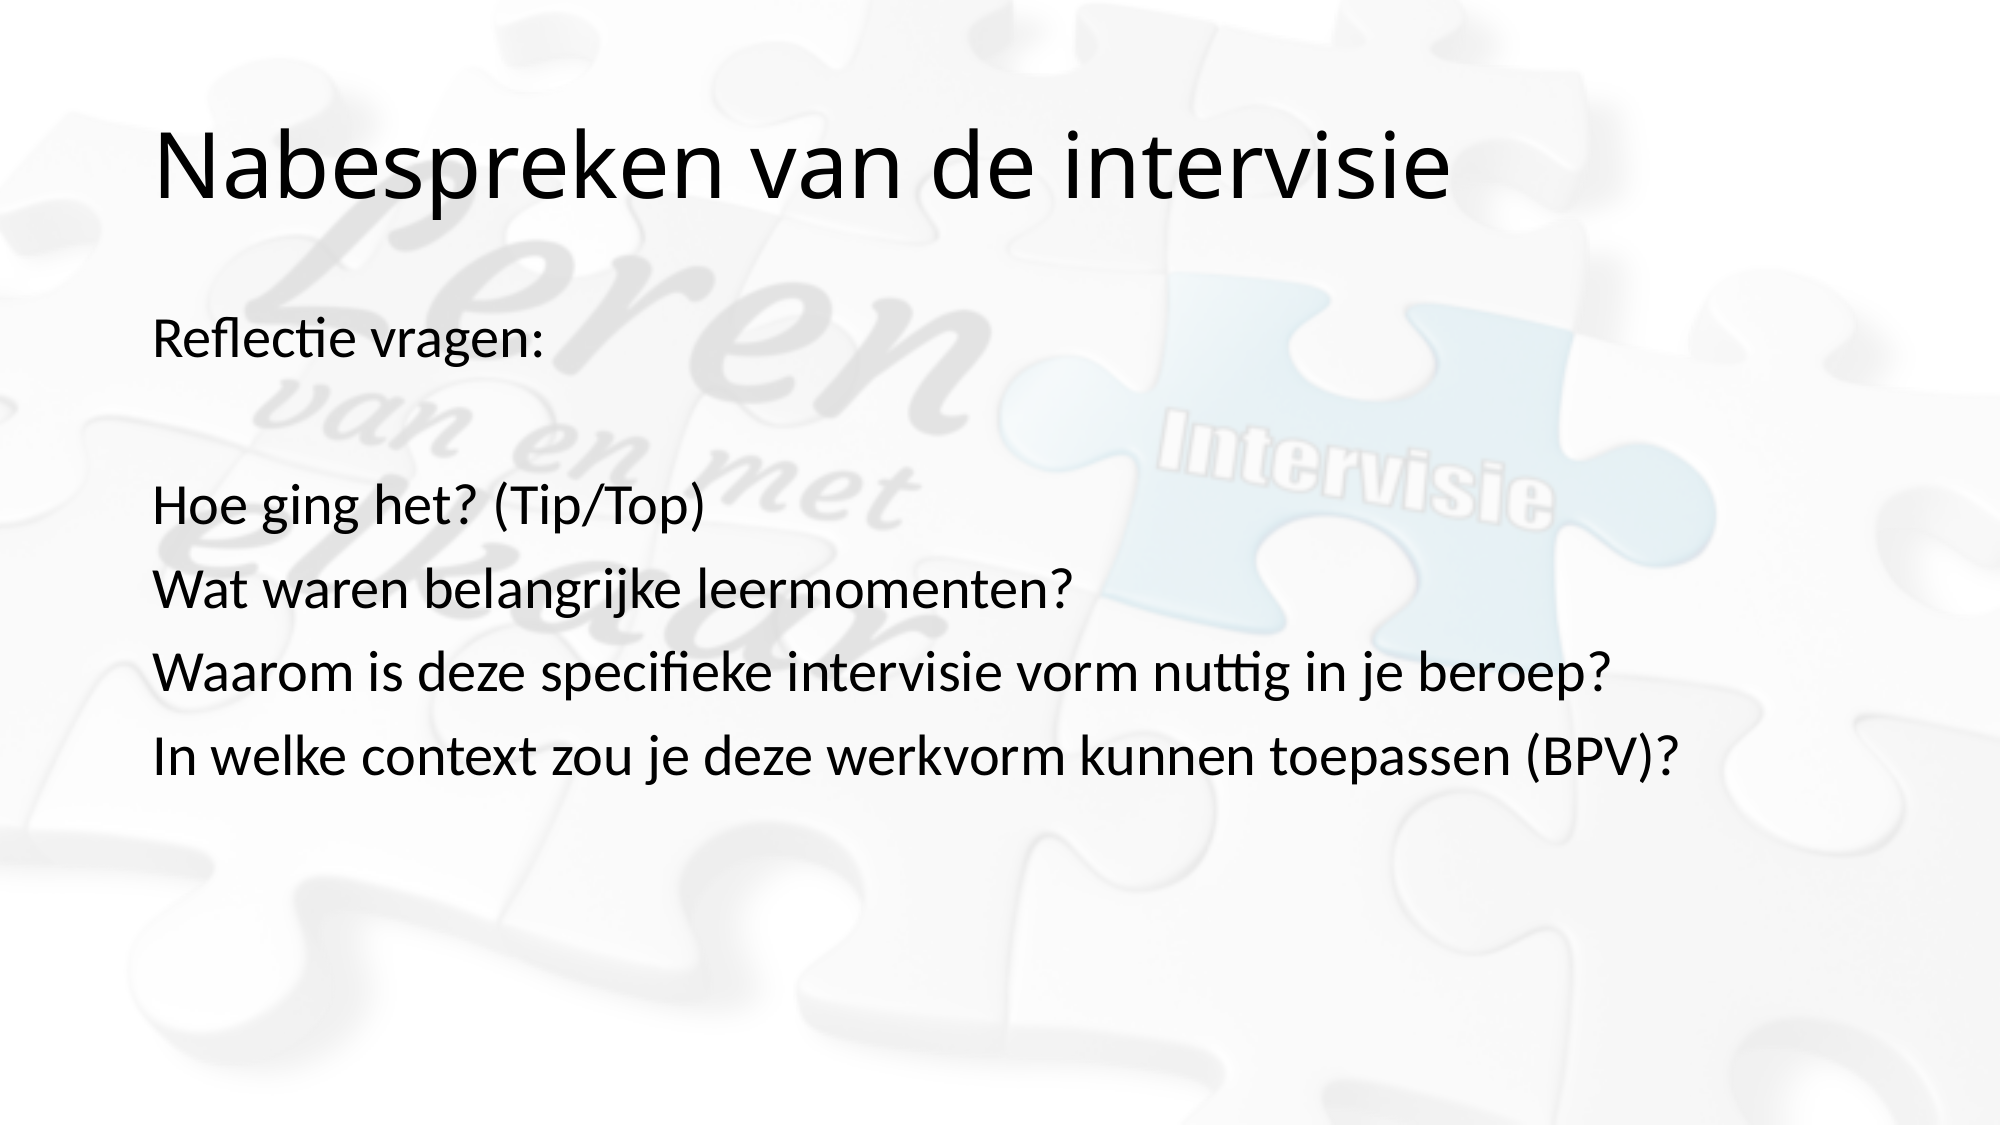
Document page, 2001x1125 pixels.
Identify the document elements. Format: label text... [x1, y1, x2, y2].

list Reflectie vragen: Hoe ging het? (Tip/Top) Wat waren belangrijke leermomenten? Waarom is deze specifieke intervisie vorm nuttig in je beroep? In welke context zou je deze werkvorm kunnen toepassen (BPV)? [137, 299, 1863, 1014]
title Nabespreken van de intervisie [137, 59, 1863, 278]
